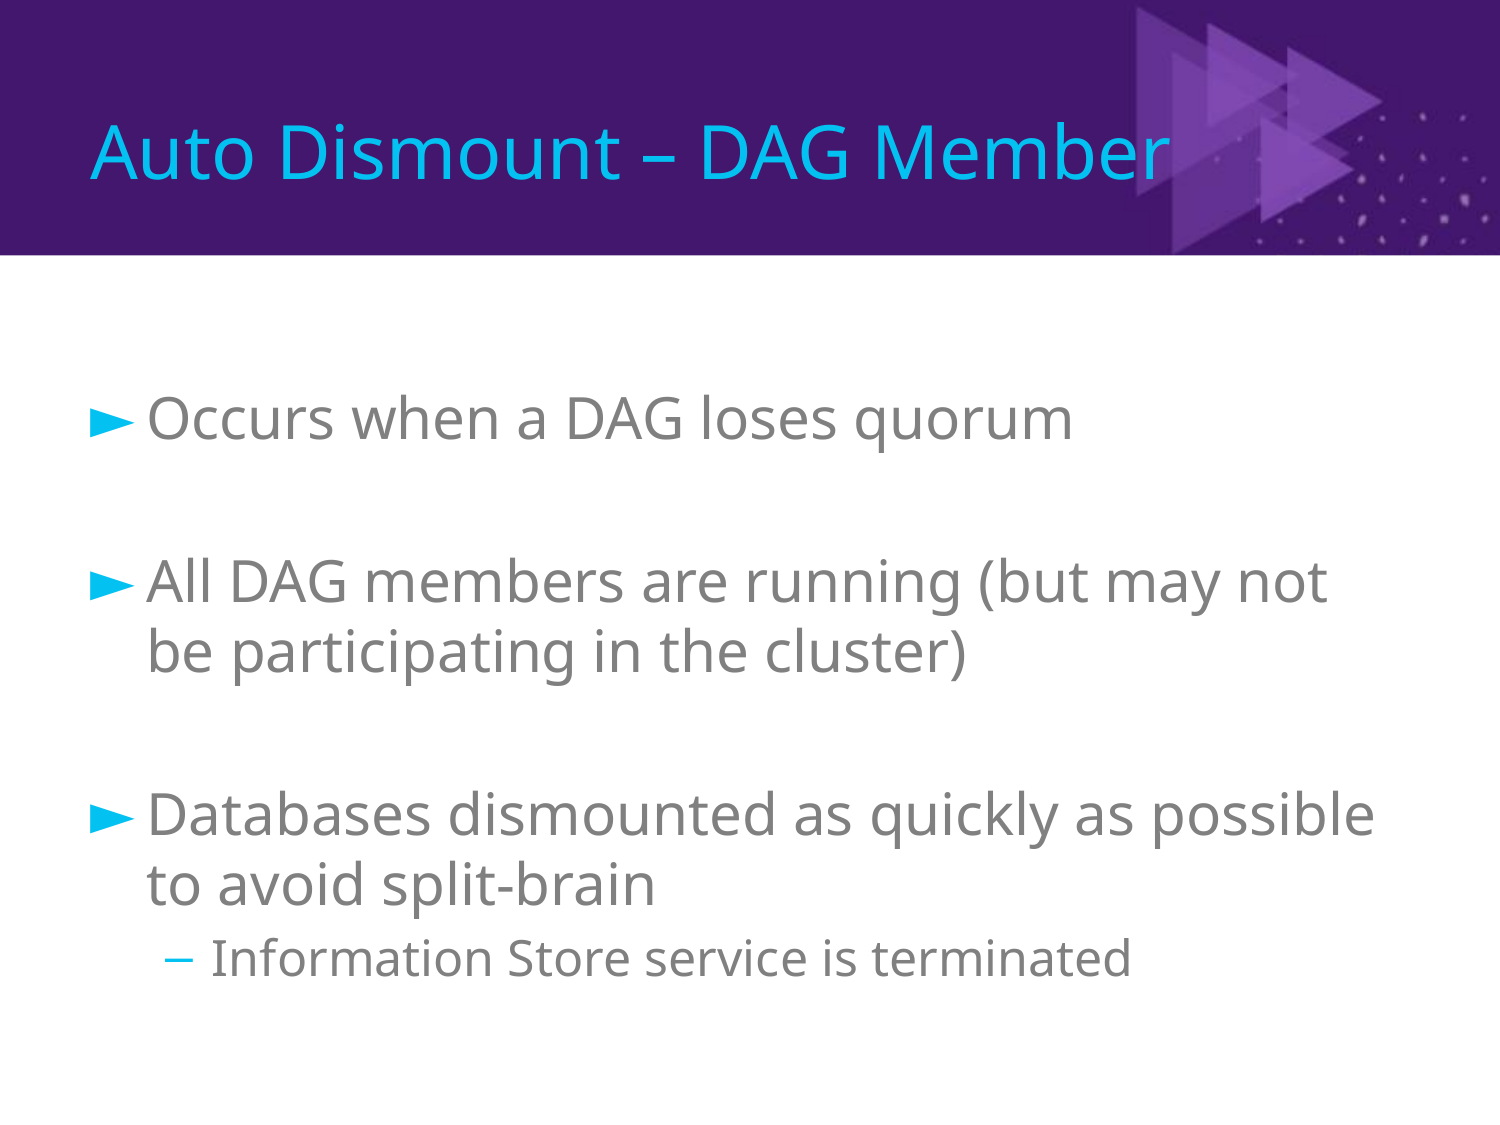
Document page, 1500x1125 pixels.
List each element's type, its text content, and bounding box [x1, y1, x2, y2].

picture [0, 0, 1500, 255]
title Auto Dismount – DAG Member [75, 56, 1425, 244]
list Occurs when a DAG loses quorum All DAG members are running (but may not be participating in the cluster) Databases dismounted as quickly as possible to avoid split-brain Information Store service is terminated [75, 373, 1425, 1005]
